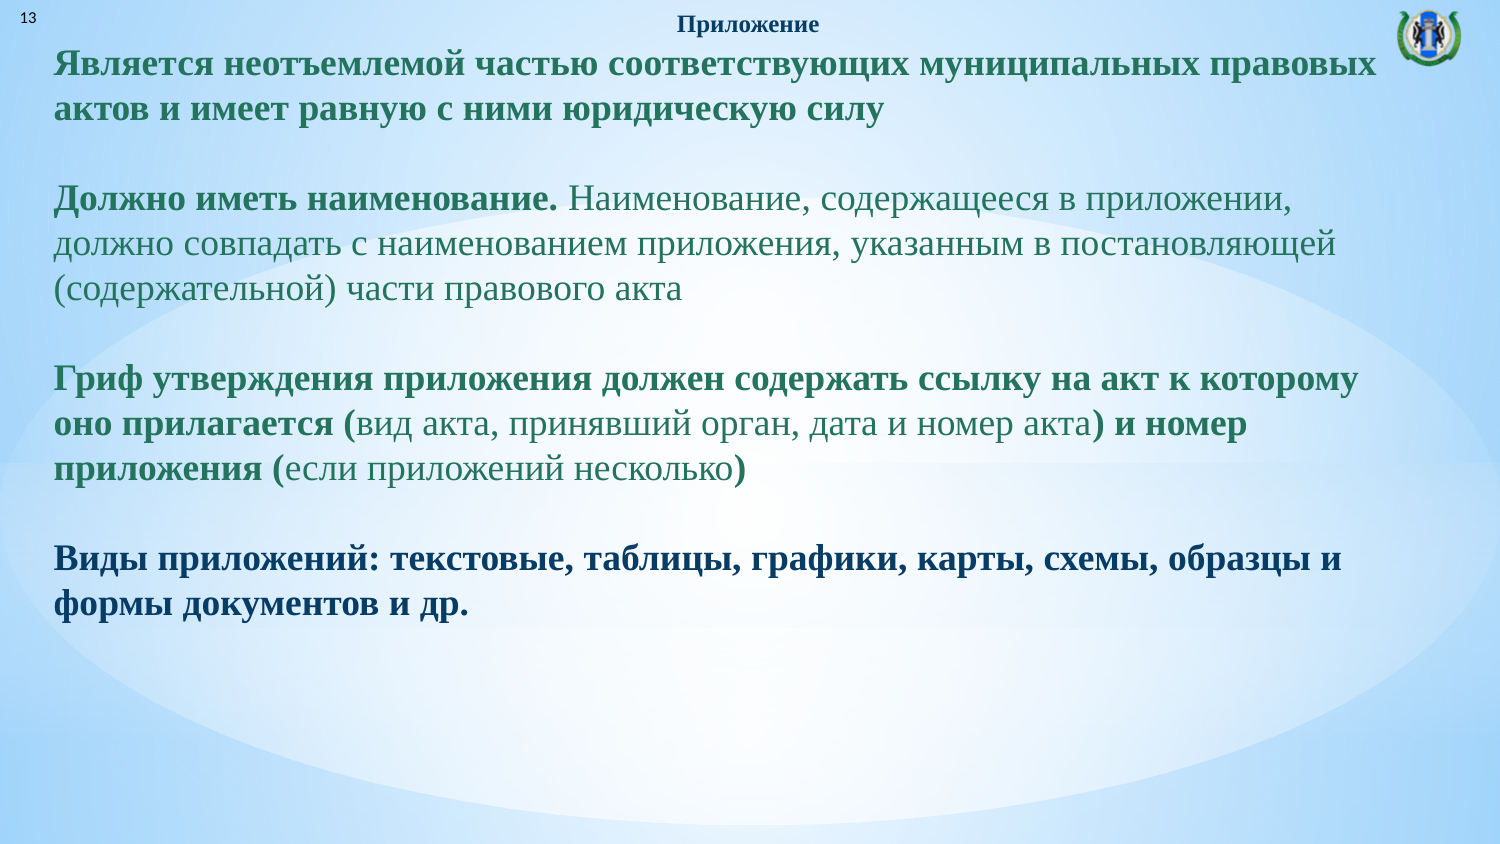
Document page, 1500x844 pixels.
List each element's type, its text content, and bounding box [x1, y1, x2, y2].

picture [1396, 8, 1462, 67]
slide_number 13 [3, 4, 54, 50]
text_box Является неотъемлемой частью соответствующих муниципальных правовых актов и имеет равную с ними юридическую силу Должно иметь наименование. Наименование, содержащееся в приложении, должно совпадать с наименованием приложения, указанным в постановляющей (содержательной) части правового акта Гриф утверждения приложения должен содержать ссылку на акт к которому оно прилагается (вид акта, принявший орган, дата и номер акта) и номер приложения (если приложений несколько) Виды приложений: текстовые, таблицы, графики, карты, схемы, образцы и формы документов и др. [38, 30, 1426, 708]
text_box Приложение [124, 0, 1366, 30]
